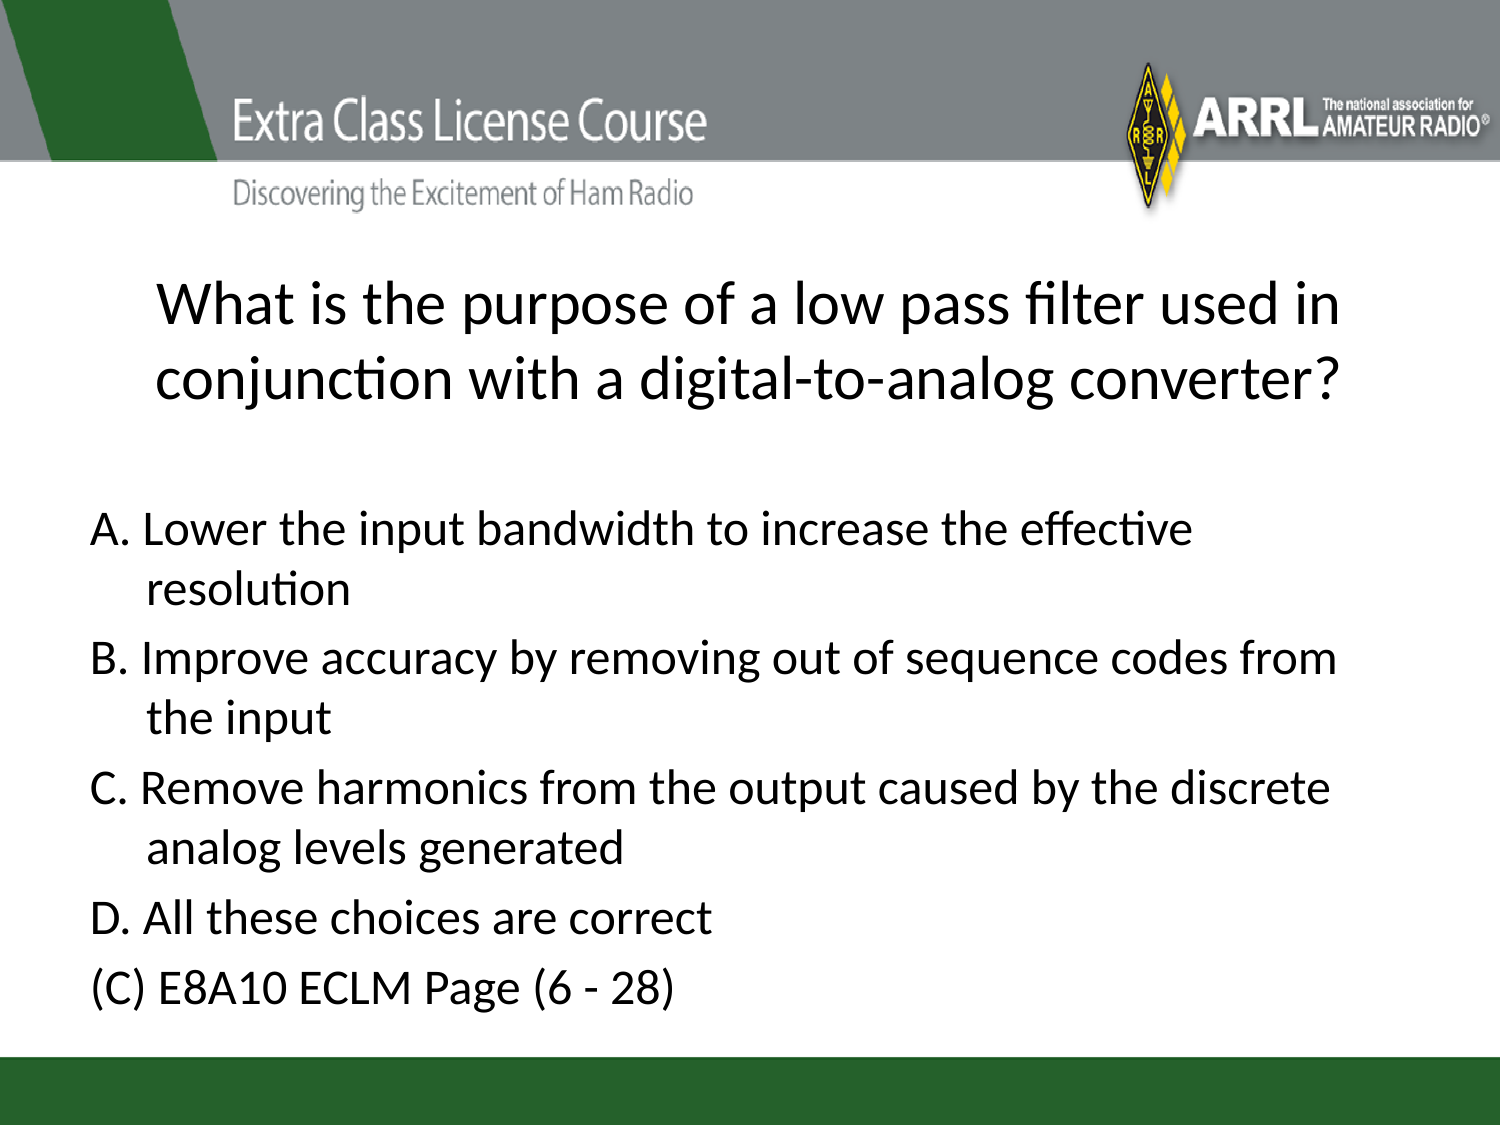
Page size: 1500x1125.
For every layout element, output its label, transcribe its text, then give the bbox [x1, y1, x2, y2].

picture [0, 0, 1500, 1125]
list A. Lower the input bandwidth to increase the effective resolution B. Improve accuracy by removing out of sequence codes from the input C. Remove harmonics from the output caused by the discrete analog levels generated D. All these choices are correct (C) E8A10 ECLM Page (6 - 28) [75, 487, 1425, 1005]
title What is the purpose of a low pass filter used in conjunction with a digital-to-analog converter? [75, 254, 1425, 435]
